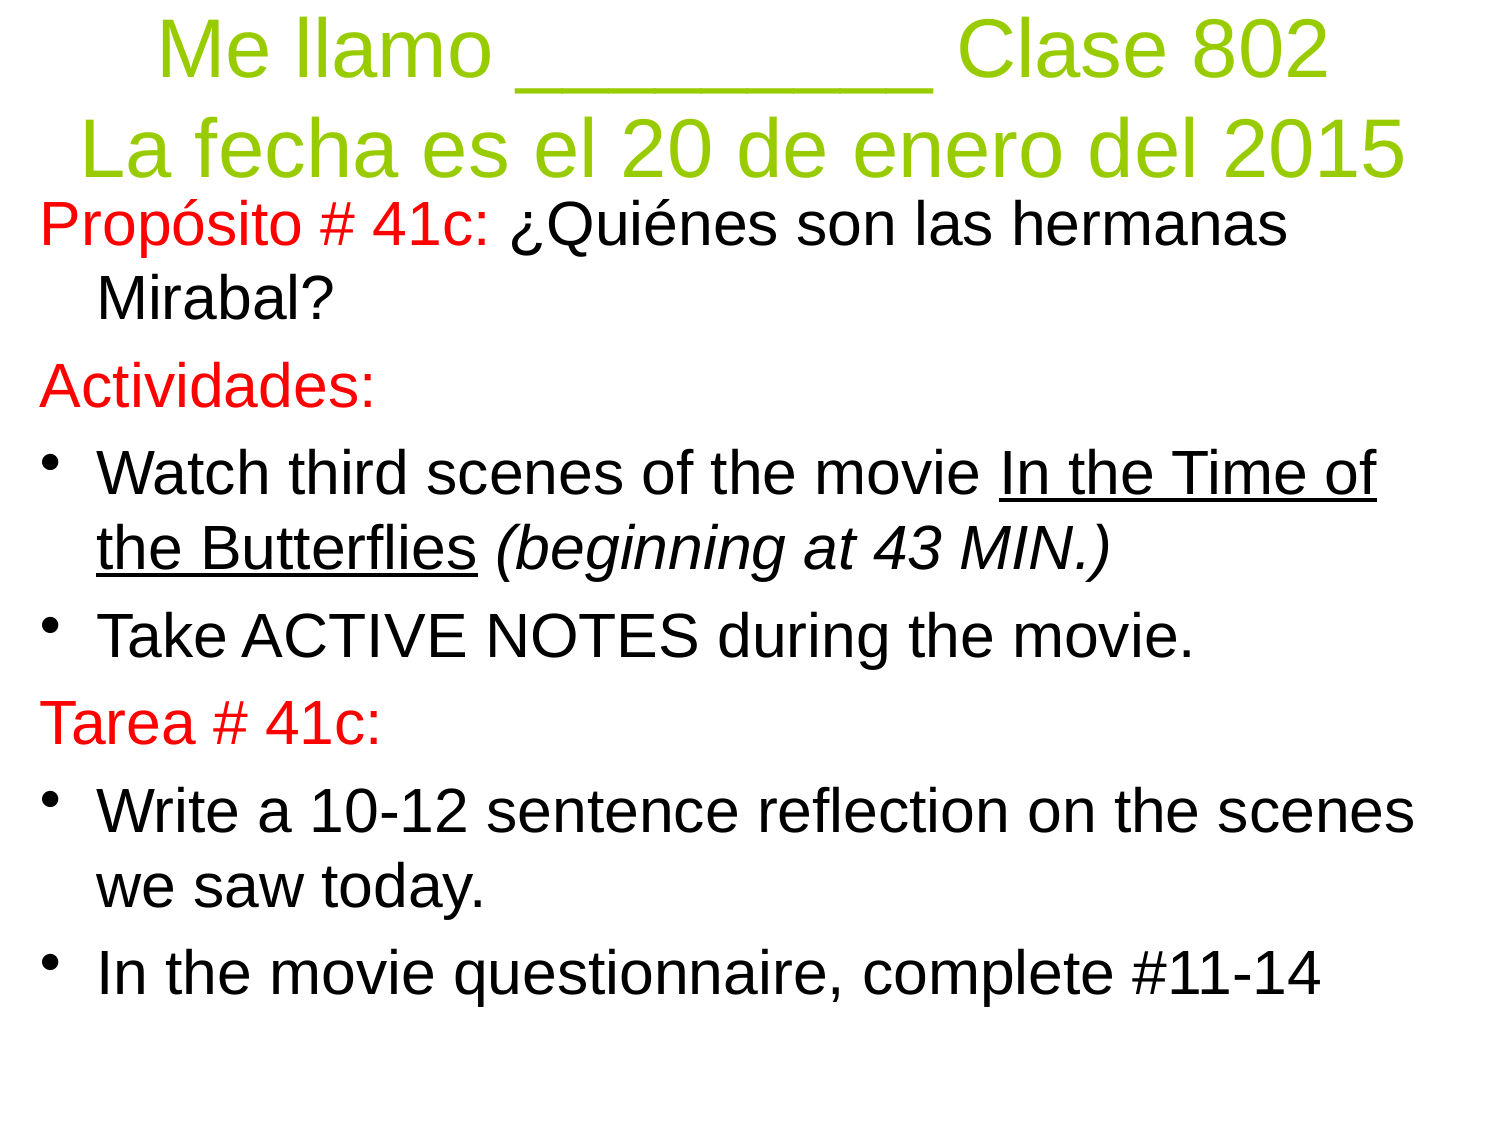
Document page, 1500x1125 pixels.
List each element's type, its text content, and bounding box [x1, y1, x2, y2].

title Me llamo _________ Clase 802 La fecha es el 20 de enero del 2015 [24, 0, 1463, 174]
text_box Propósito # 41c: ¿Quiénes son las hermanas Mirabal? Actividades: Watch third scenes of the movie In the Time of the Butterflies (beginning at 43 MIN.) Take ACTIVE NOTES during the movie. Tarea # 41c: Write a 10-12 sentence reflection on the scenes we saw today. In the movie questionnaire, complete #11-14 [24, 174, 1463, 1000]
